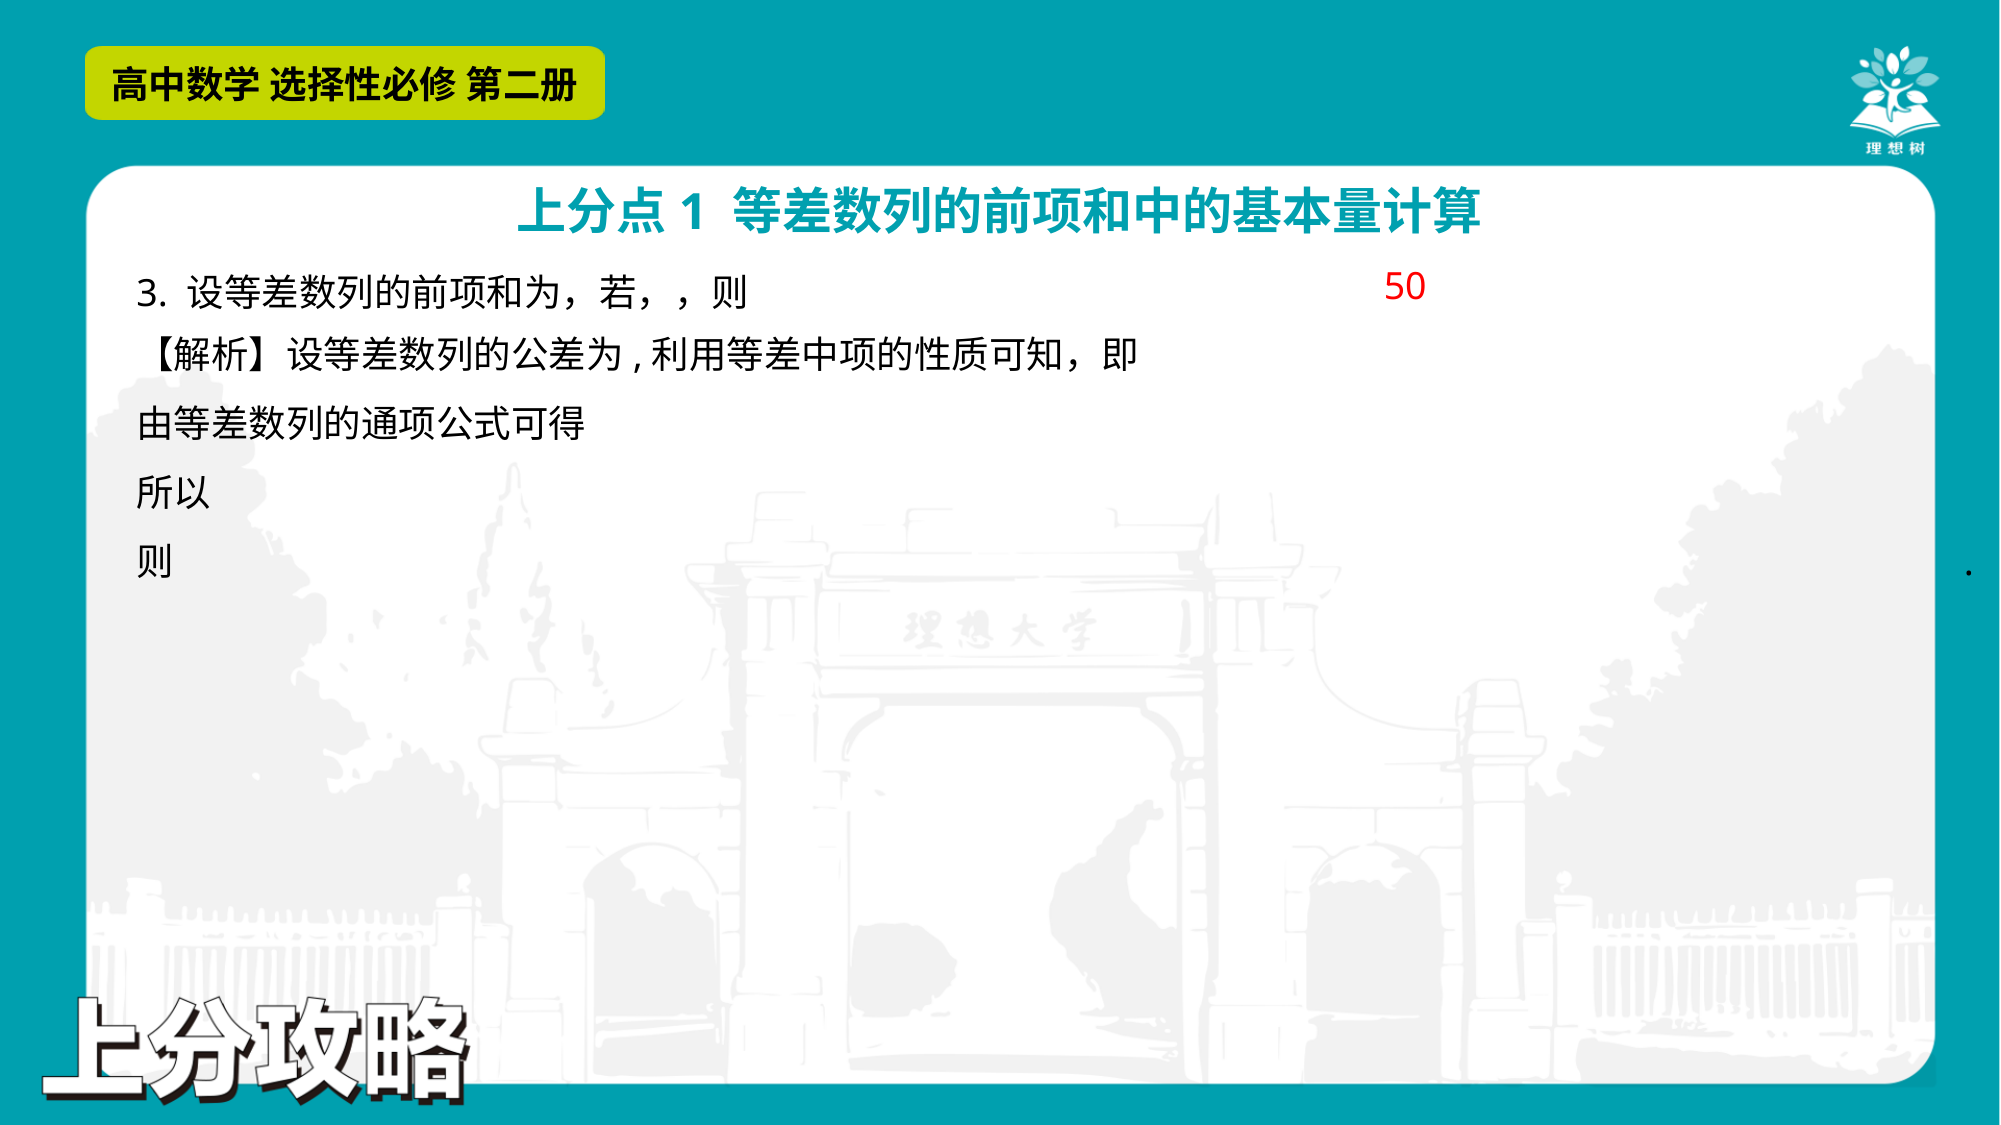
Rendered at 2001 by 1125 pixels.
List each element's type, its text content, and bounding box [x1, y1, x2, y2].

picture [0, 0, 2000, 1125]
text_box 50 [1369, 240, 1441, 301]
